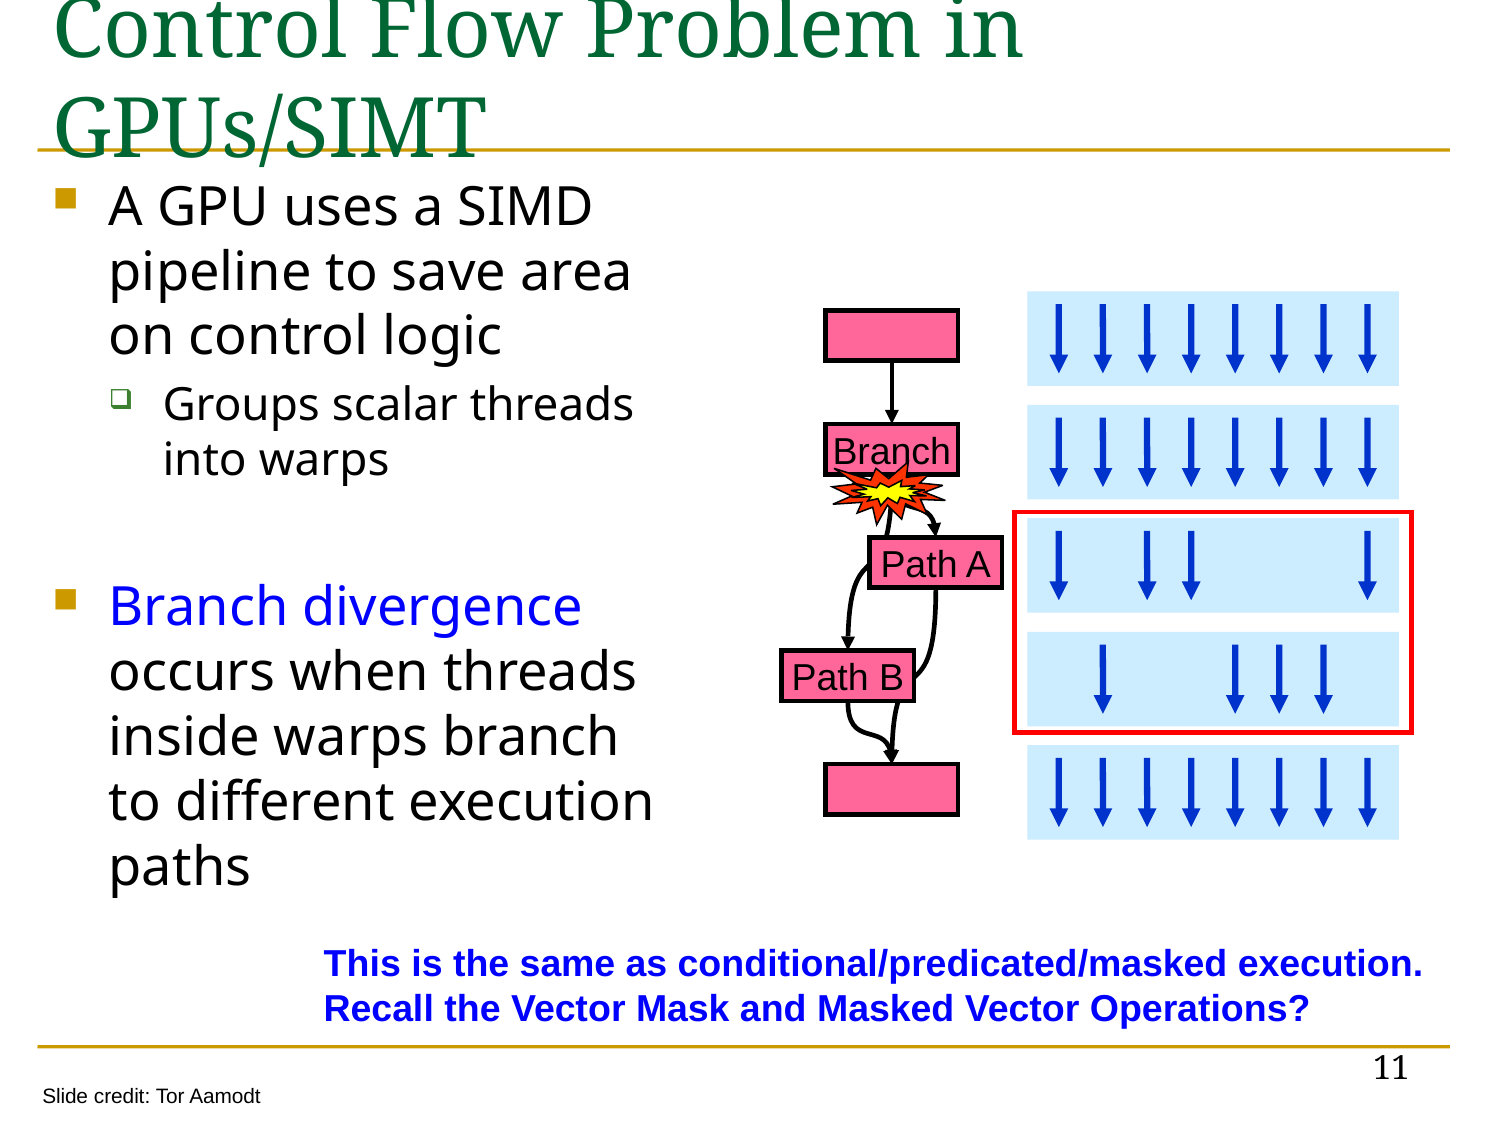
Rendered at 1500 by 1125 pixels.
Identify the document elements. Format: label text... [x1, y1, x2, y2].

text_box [1027, 404, 1400, 500]
text_box [1014, 512, 1412, 733]
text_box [831, 461, 946, 525]
title Control Flow Problem in GPUs/SIMT [37, 0, 1451, 150]
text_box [1027, 291, 1400, 387]
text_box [1027, 517, 1400, 613]
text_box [1027, 744, 1400, 840]
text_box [781, 310, 1003, 815]
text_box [1027, 631, 1400, 727]
text_box Slide credit: Tor Aamodt [27, 1074, 276, 1115]
slide_number 11 [1074, 1037, 1426, 1100]
text_box This is the same as conditional/predicated/masked execution. Recall the Vector Mask and Masked Vector Operations? [308, 931, 1450, 1037]
list A GPU uses a SIMD pipeline to save area on control logic Groups scalar threads into warps Branch divergence occurs when threads inside warps branch to different execution paths [37, 163, 688, 1016]
